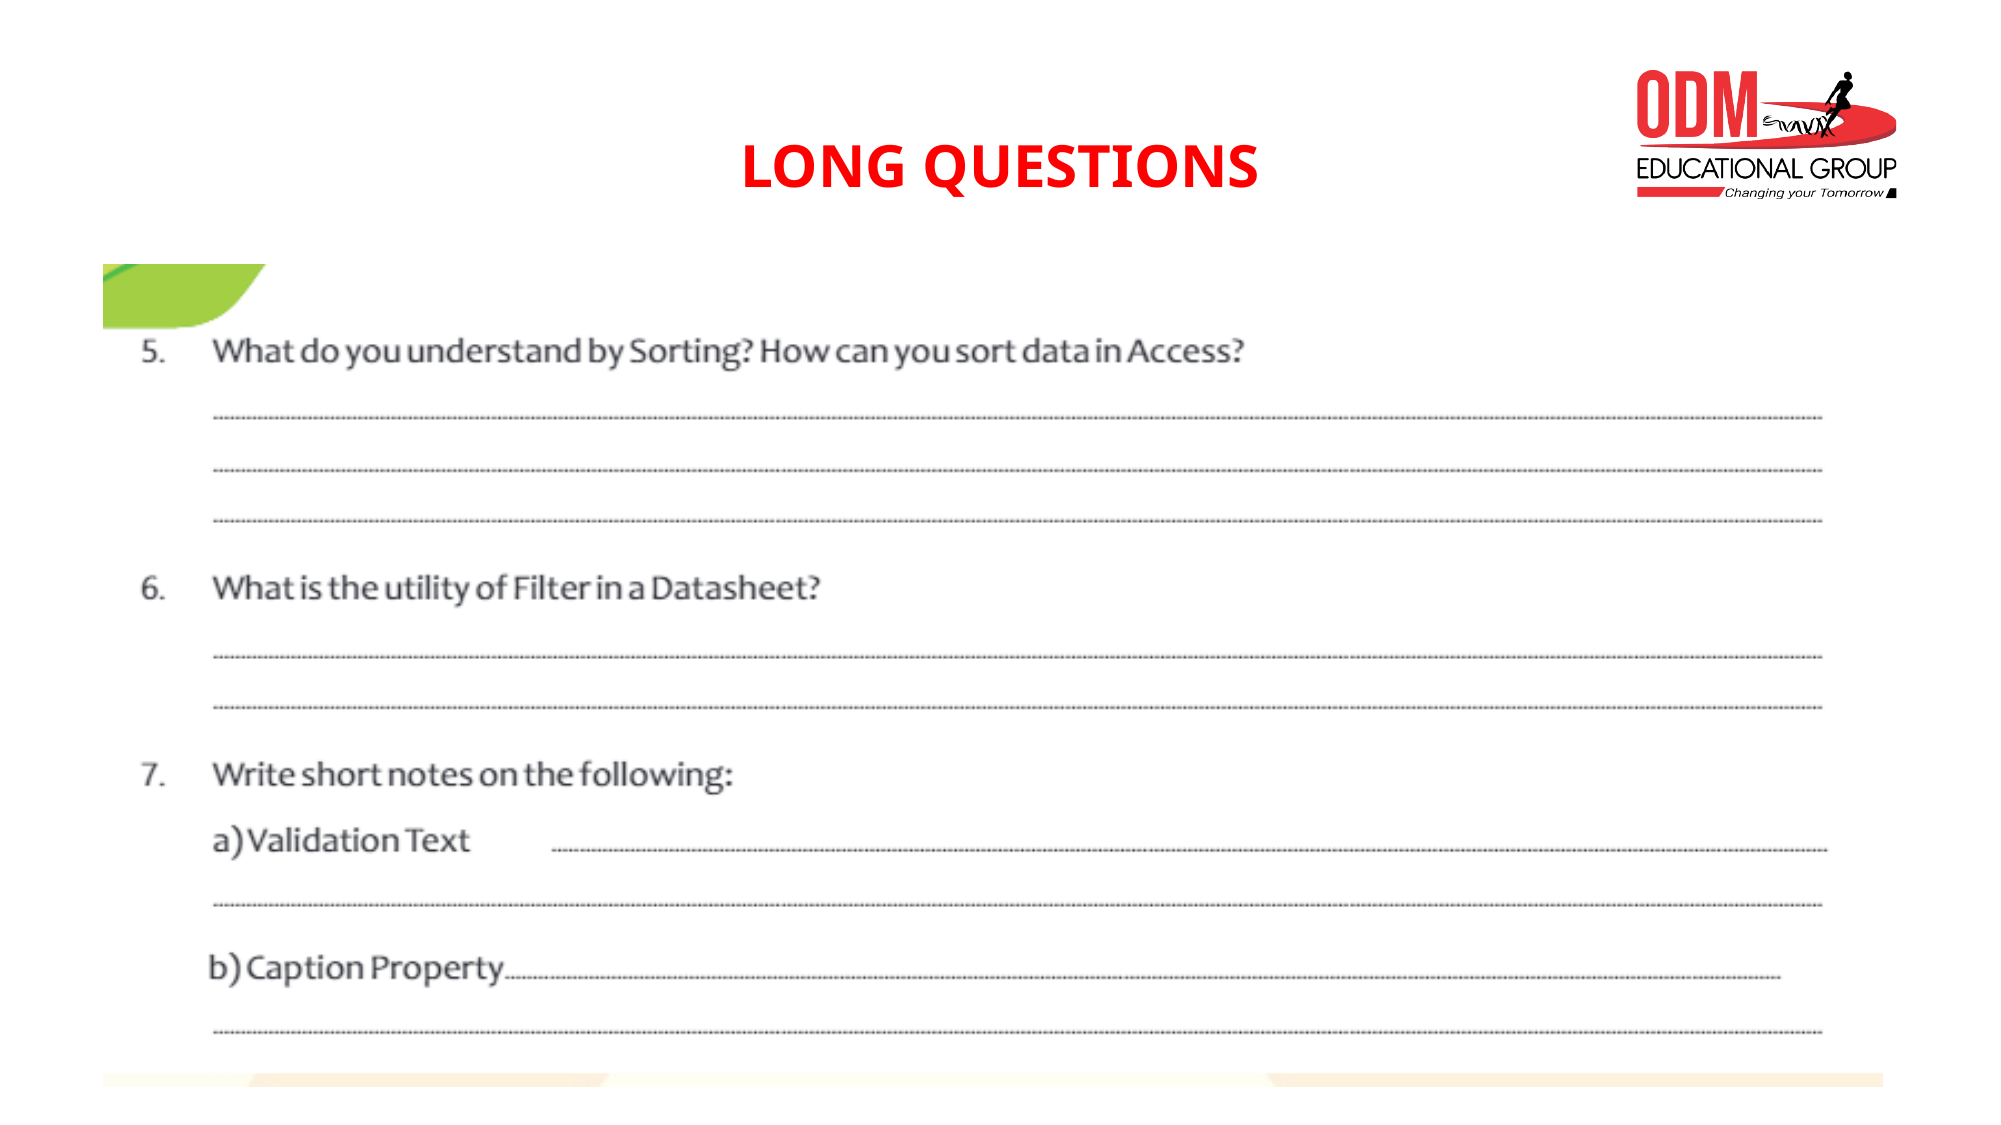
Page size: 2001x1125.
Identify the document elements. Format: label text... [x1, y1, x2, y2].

title LONG QUESTIONS [137, 59, 1863, 264]
picture [103, 264, 1883, 1087]
text_box [1637, 70, 1897, 199]
